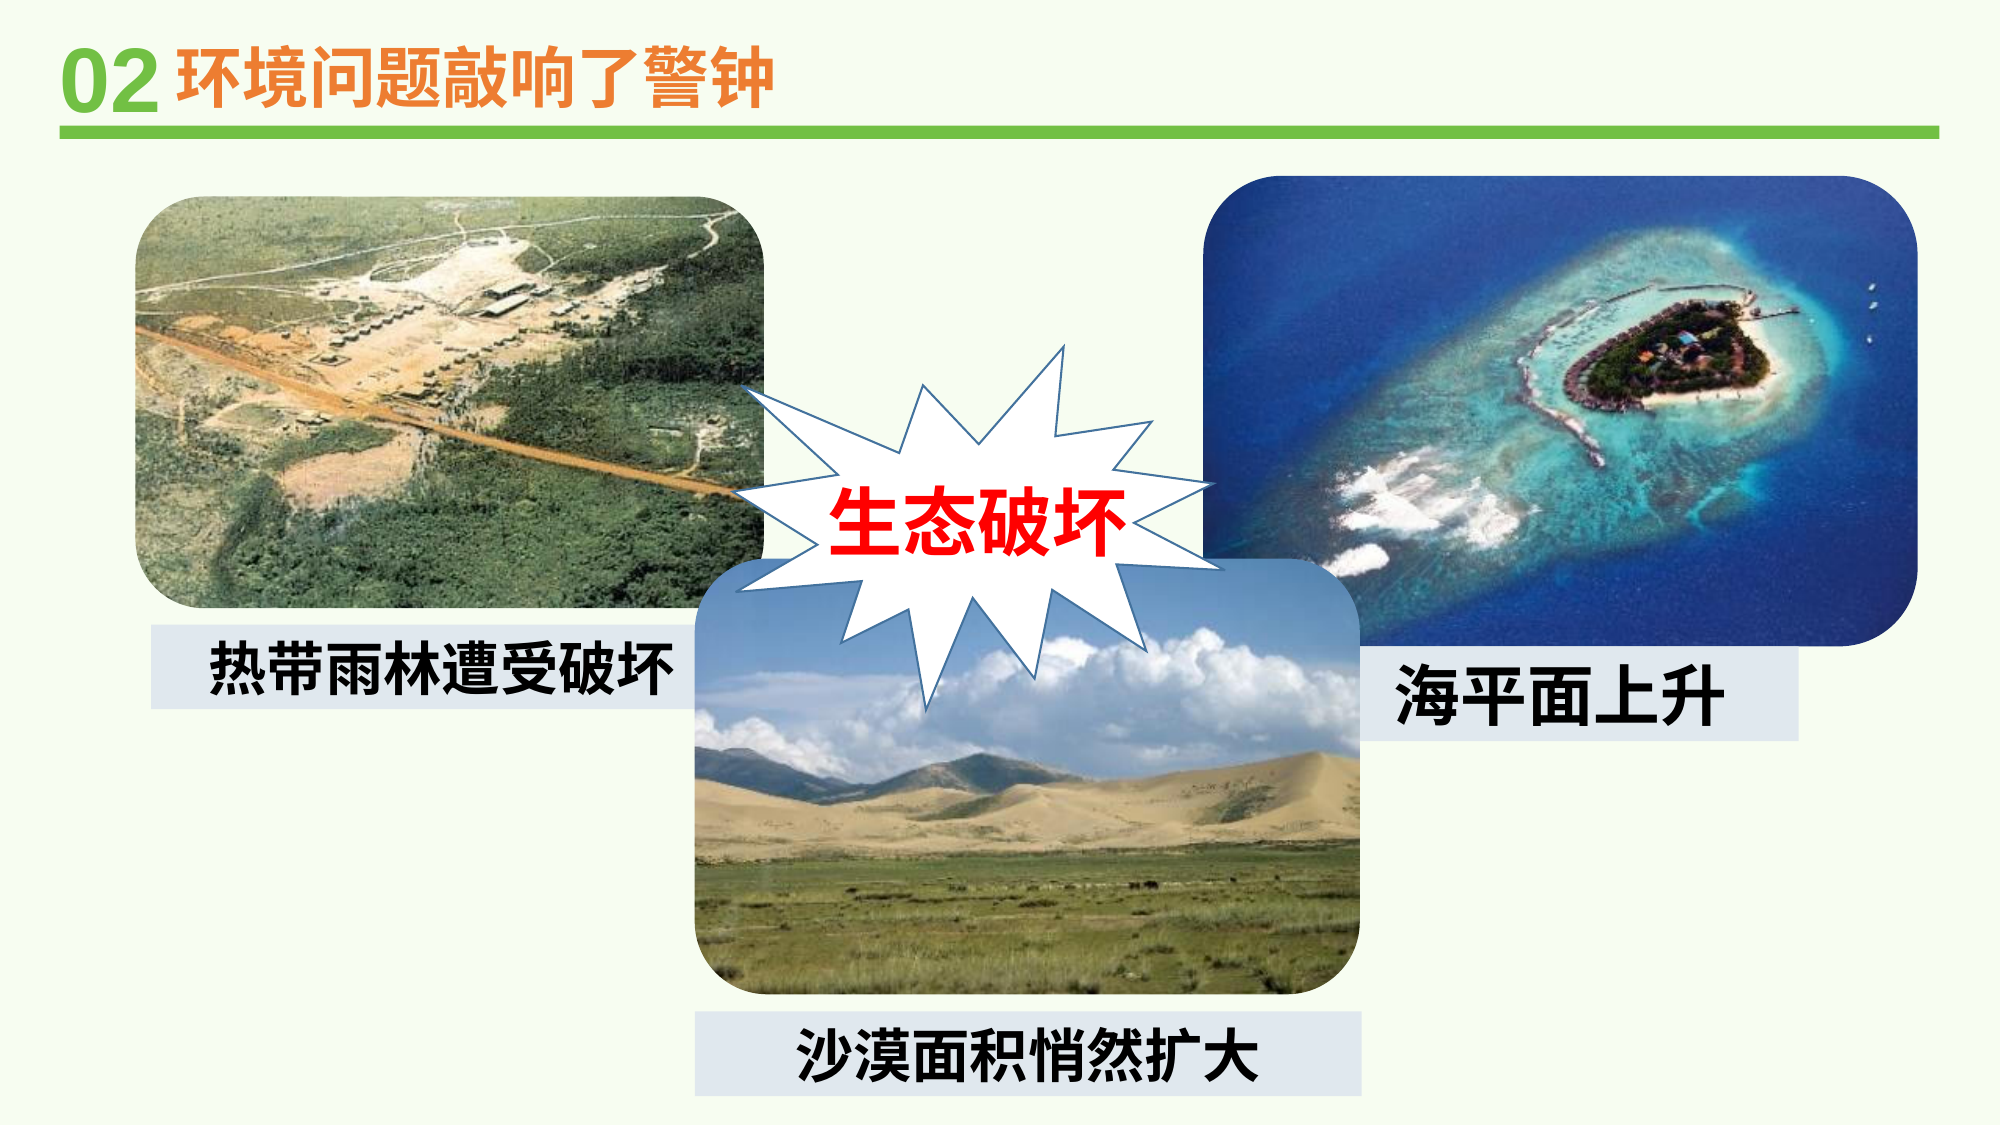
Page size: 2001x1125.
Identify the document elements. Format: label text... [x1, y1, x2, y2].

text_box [135, 196, 764, 711]
text_box 环境问题敲响了警钟 [161, 28, 811, 123]
text_box 02 [59, 24, 161, 128]
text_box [732, 346, 1226, 710]
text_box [1203, 175, 1918, 743]
text_box [59, 125, 1940, 140]
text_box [694, 558, 1362, 1098]
